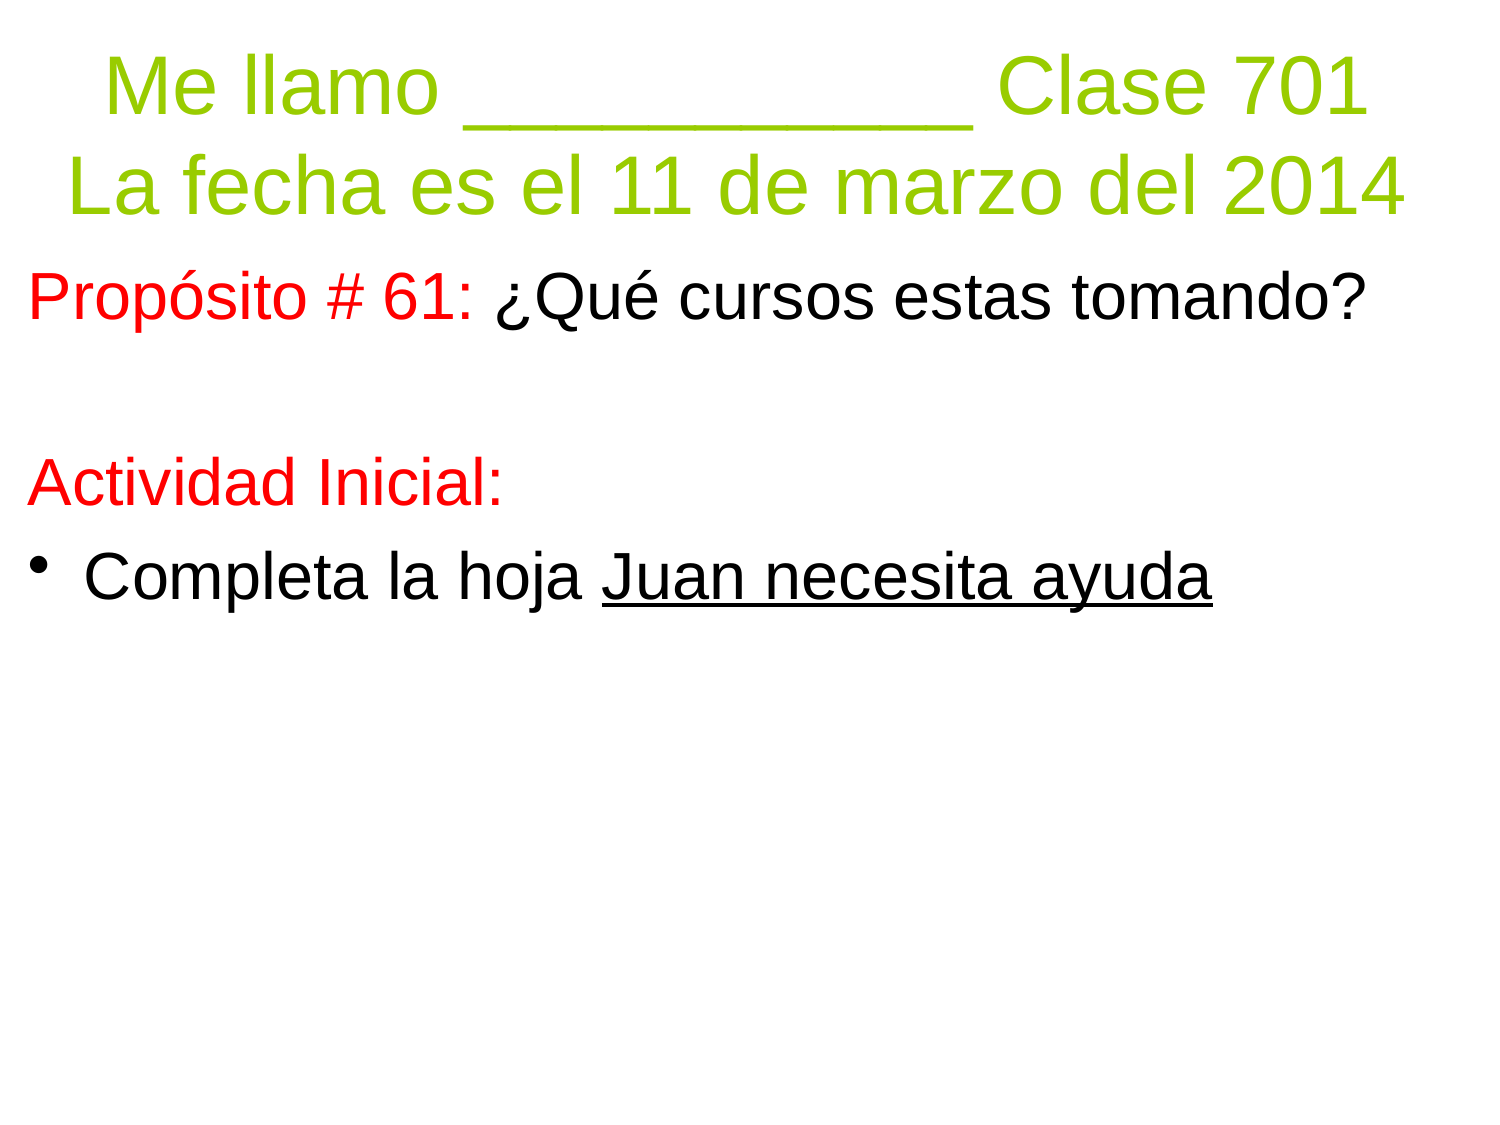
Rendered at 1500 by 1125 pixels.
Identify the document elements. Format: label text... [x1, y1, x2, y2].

list Propósito # 61: ¿Qué cursos estas tomando? Actividad Inicial: Completa la hoja Juan necesita ayuda [12, 245, 1500, 988]
title Me llamo ___________ Clase 701 La fecha es el 11 de marzo del 2014 [24, 37, 1450, 225]
